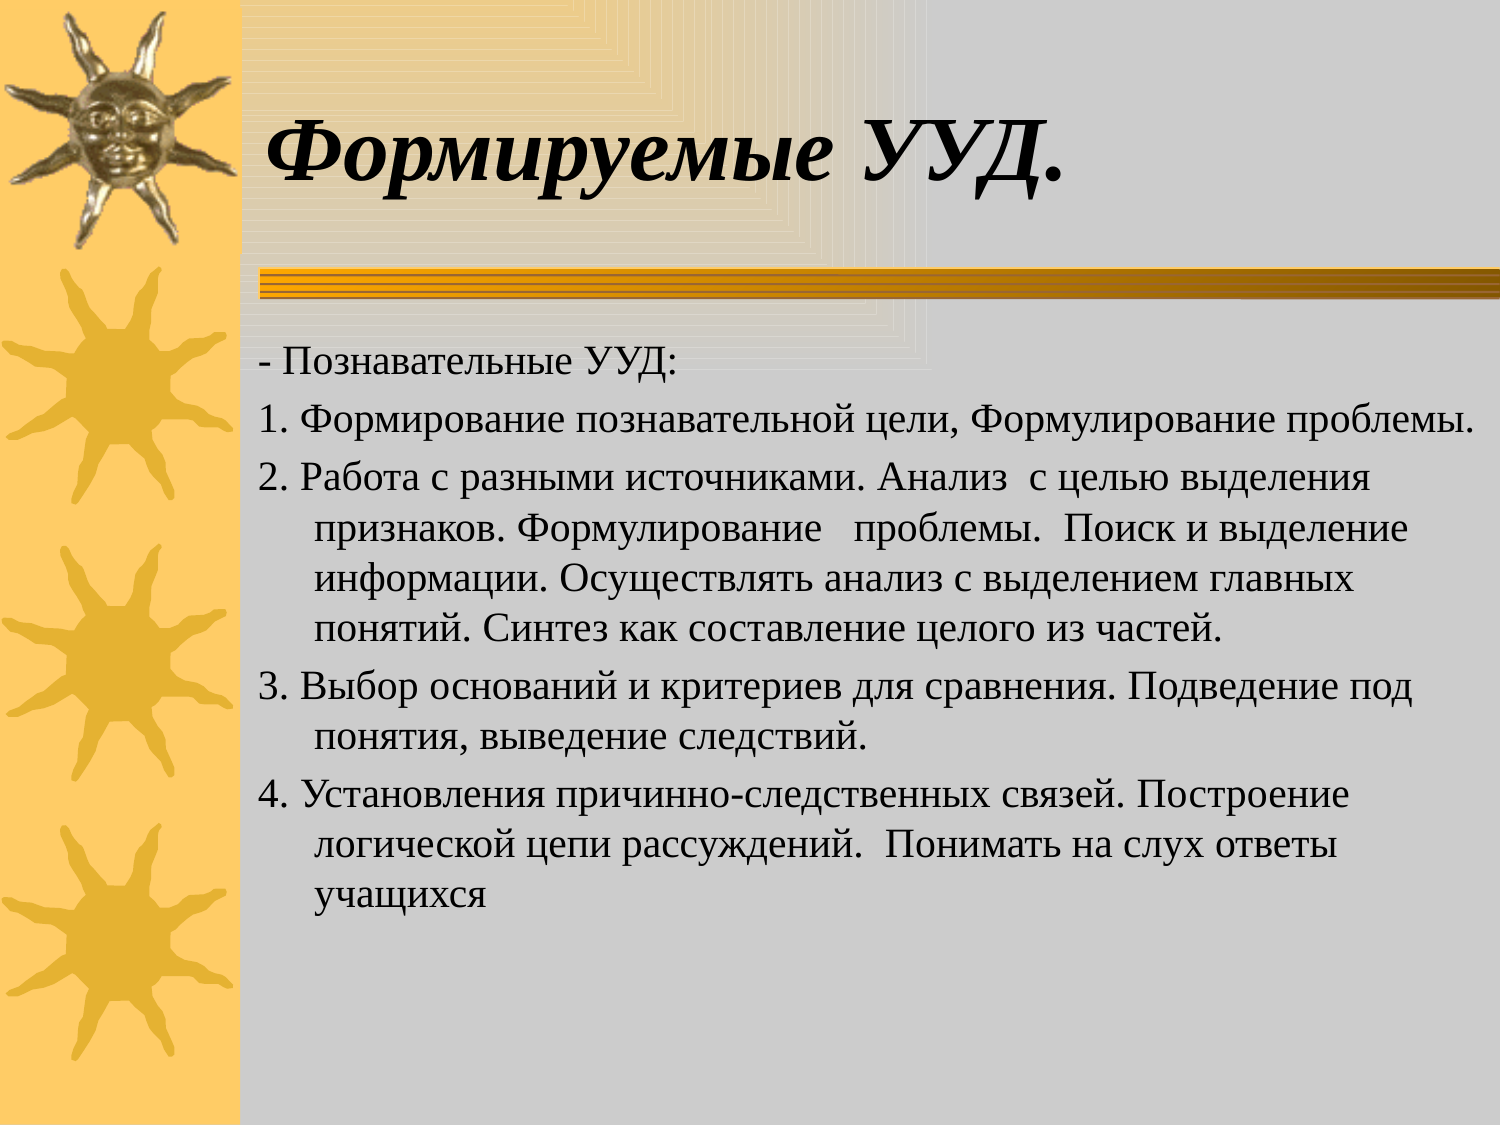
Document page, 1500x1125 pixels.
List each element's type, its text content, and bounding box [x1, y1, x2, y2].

list - Познавательные УУД: 1. Формирование познавательной цели, Формулирование проблемы. 2. Работа с разными источниками. Анализ с целью выделения признаков. Формулирование проблемы. Поиск и выделение информации. Осуществлять анализ с выделением главных понятий. Синтез как составление целого из частей. 3. Выбор оснований и критериев для сравнения. Подведение под понятия, выведение следствий. 4. Установления причинно-следственных связей. Построение логической цепи рассуждений. Понимать на слух ответы учащихся [242, 324, 1494, 1001]
title Формируемые УУД. [250, 49, 1492, 238]
picture [1, 8, 242, 254]
